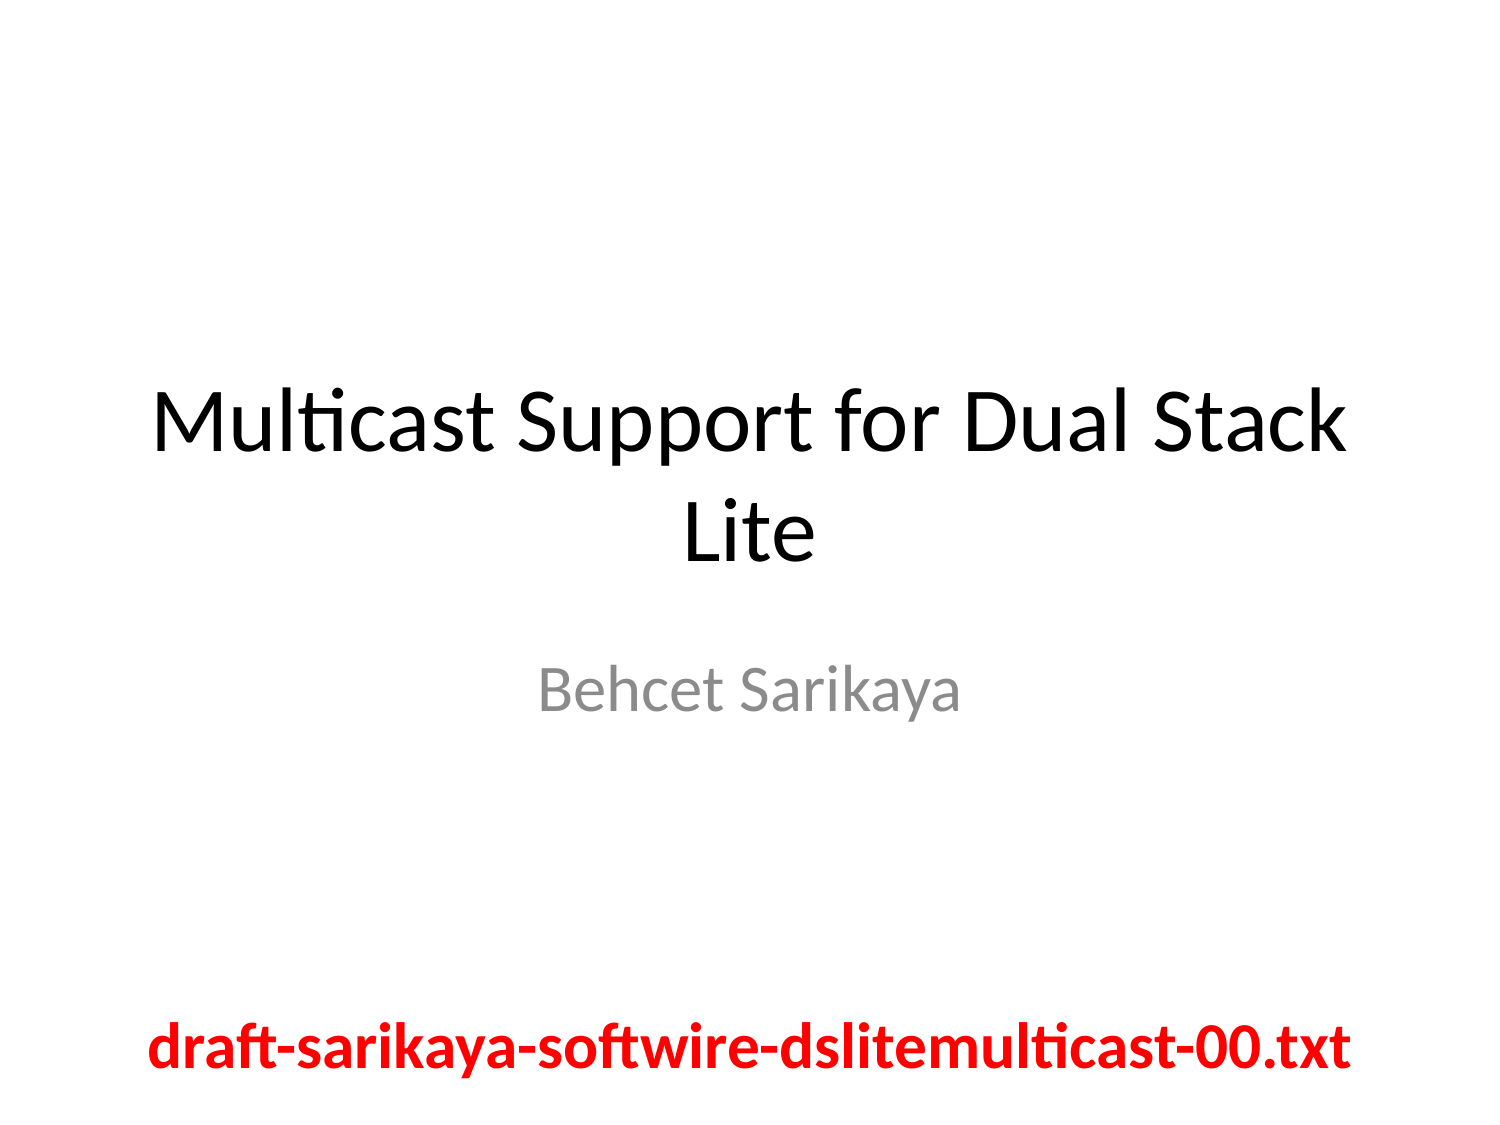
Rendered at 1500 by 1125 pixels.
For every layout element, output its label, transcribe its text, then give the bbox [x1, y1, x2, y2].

text_box draft-sarikaya-softwire-dslitemulticast-00.txt [81, 996, 1418, 1090]
title Multicast Support for Dual Stack Lite [112, 349, 1388, 591]
subtitle Behcet Sarikaya [224, 637, 1276, 973]
